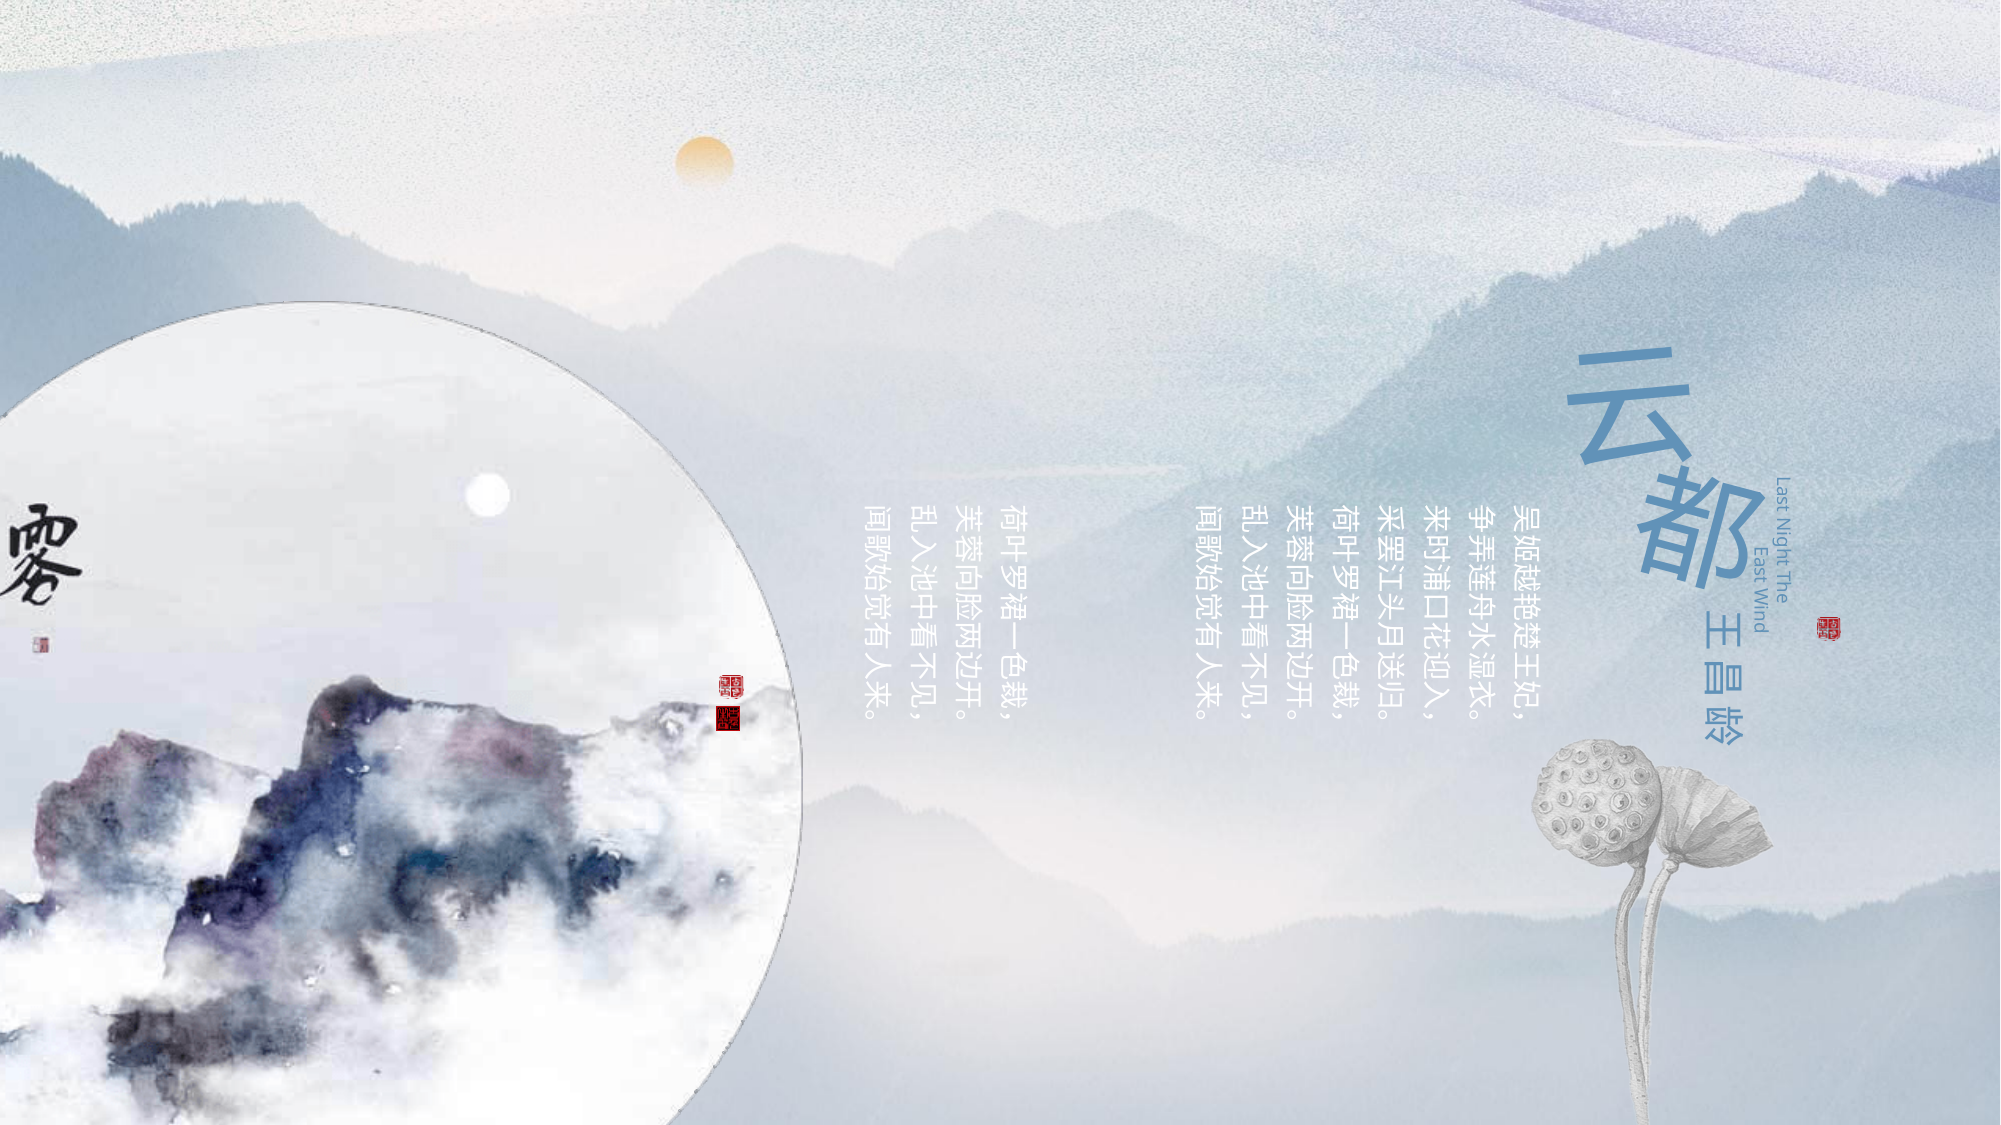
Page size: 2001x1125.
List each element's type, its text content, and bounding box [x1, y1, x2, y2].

picture [0, 0, 2001, 1125]
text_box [1544, 310, 1804, 579]
text_box 荷叶罗裙一色裁，芙蓉向脸两边开。 乱入池中看不见，闻歌始觉有人来。 [836, 490, 1051, 756]
text_box 吴姬越艳楚王妃，争弄莲舟水湿衣。 来时浦口花迎入，采罢江头月送归。 荷叶罗裙一色裁，芙蓉向脸两边开。 乱入池中看不见，闻歌始觉有人来。 [1166, 490, 1544, 756]
